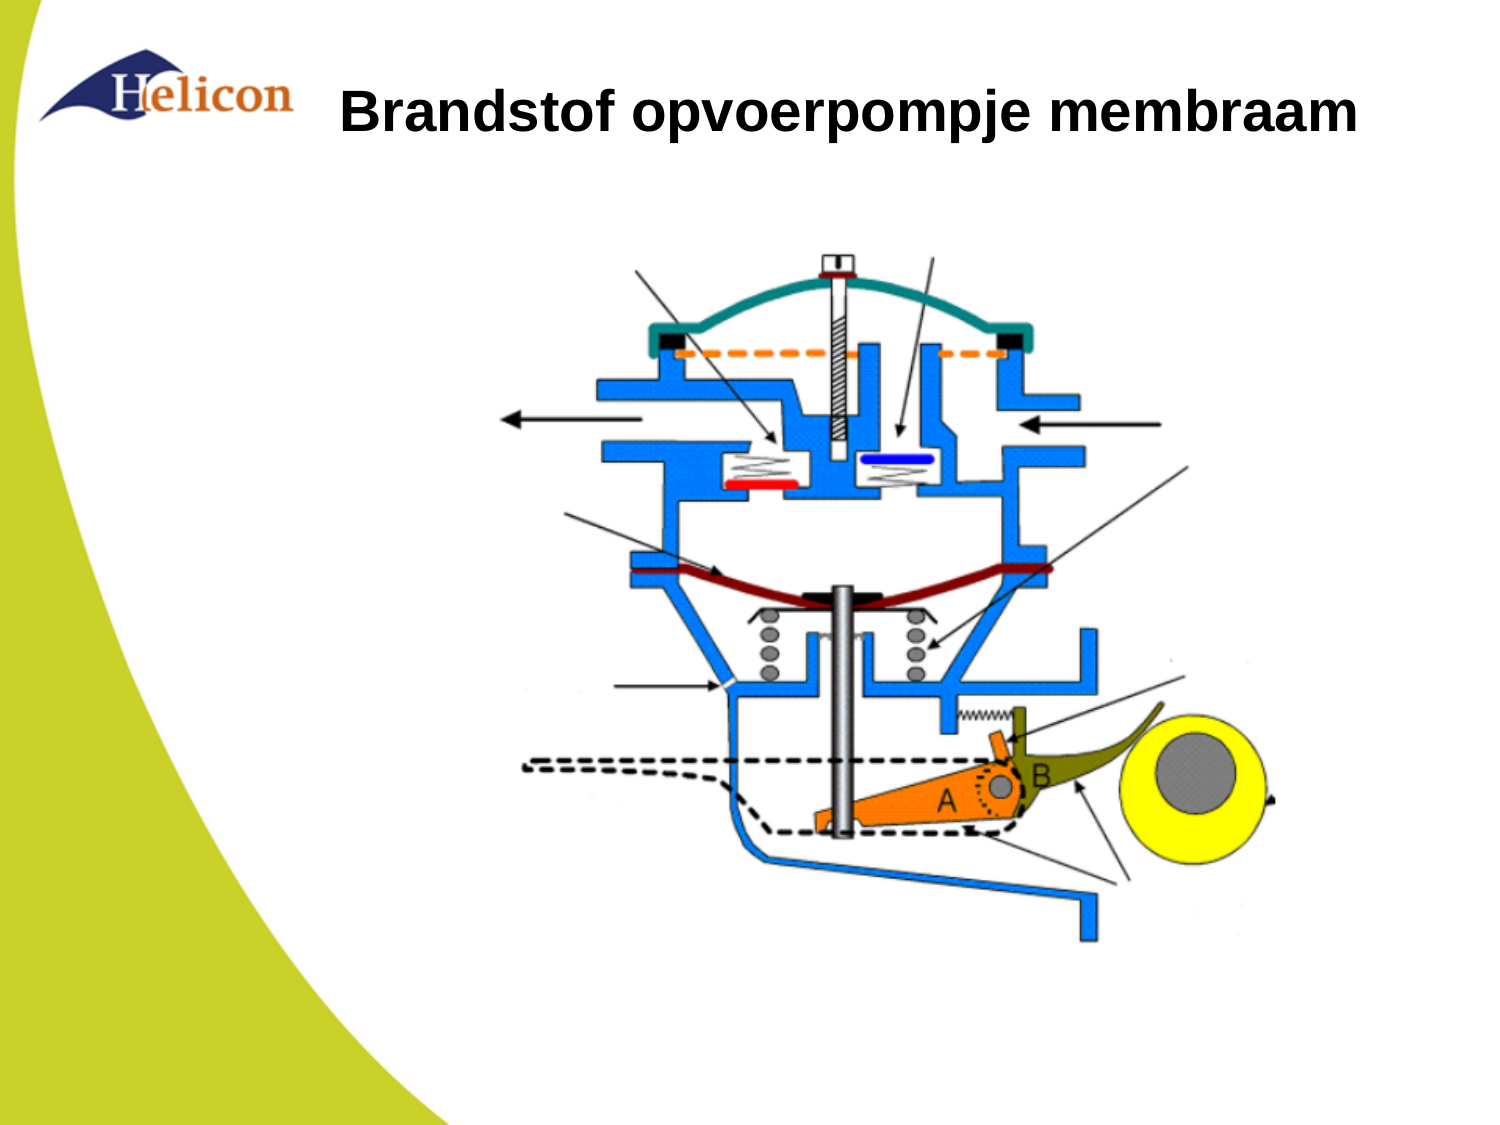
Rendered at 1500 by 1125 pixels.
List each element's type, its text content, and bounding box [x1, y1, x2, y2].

title Brandstof opvoerpompje membraam [324, 54, 1415, 161]
picture [0, 0, 1500, 1125]
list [476, 247, 1285, 954]
